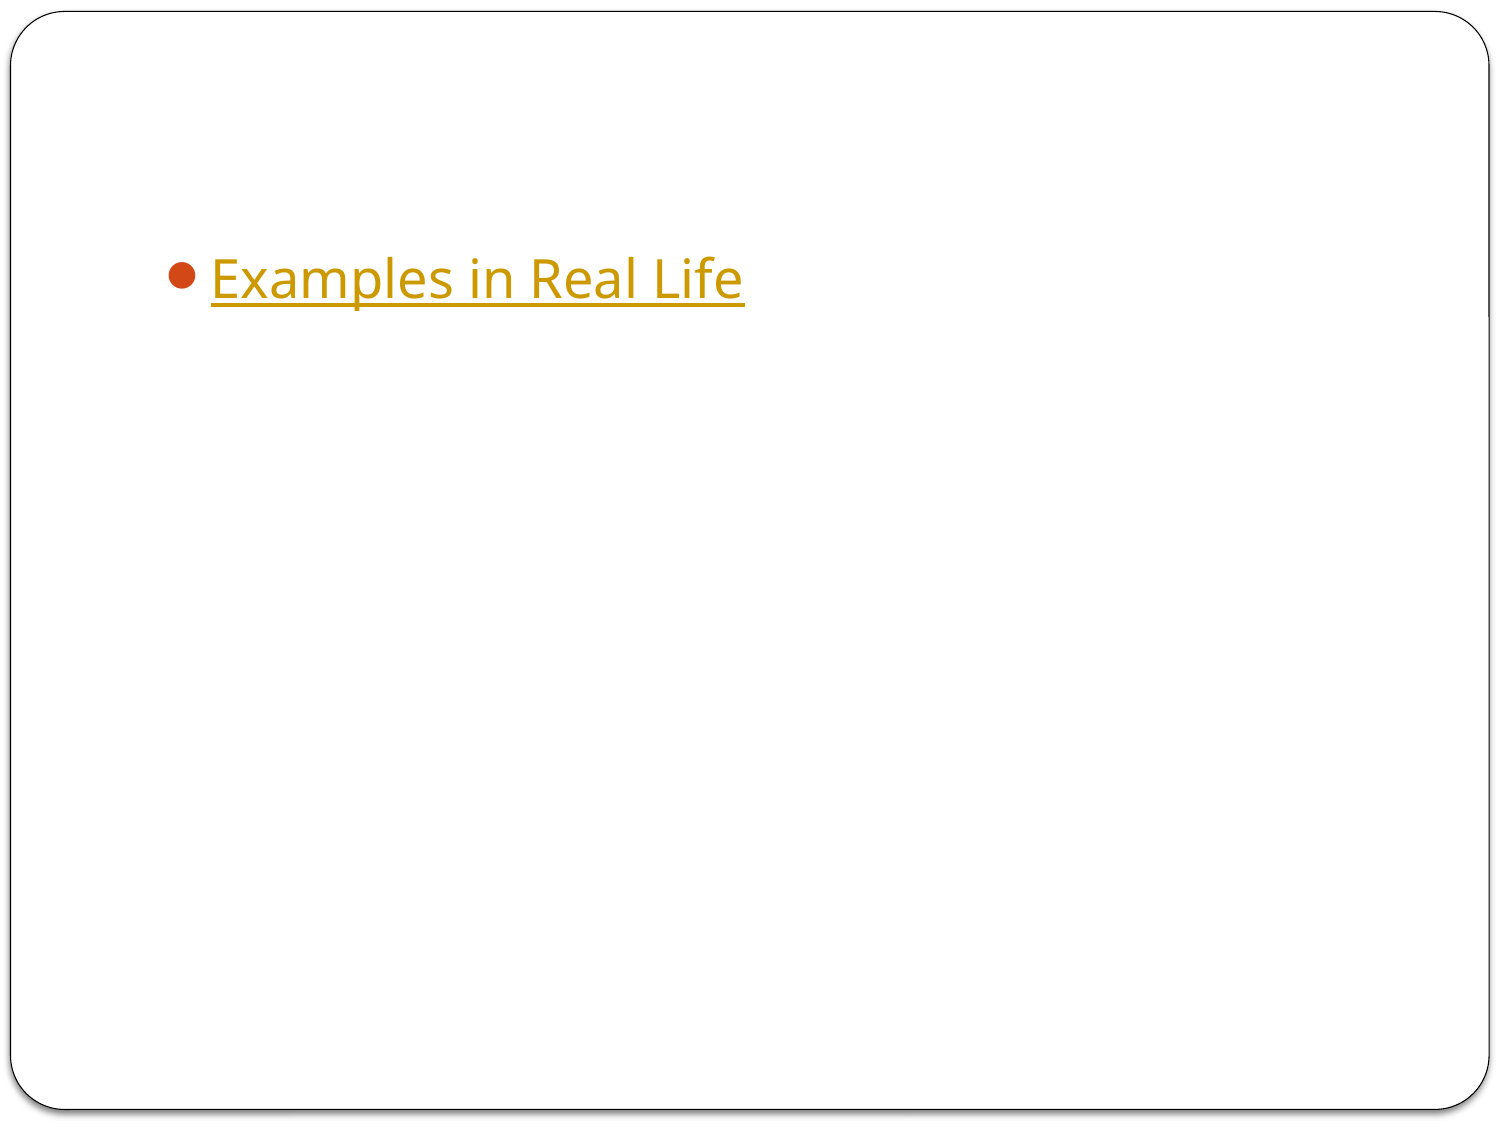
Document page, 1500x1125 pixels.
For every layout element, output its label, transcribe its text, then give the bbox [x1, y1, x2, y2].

list Examples in Real Life [150, 237, 1425, 988]
